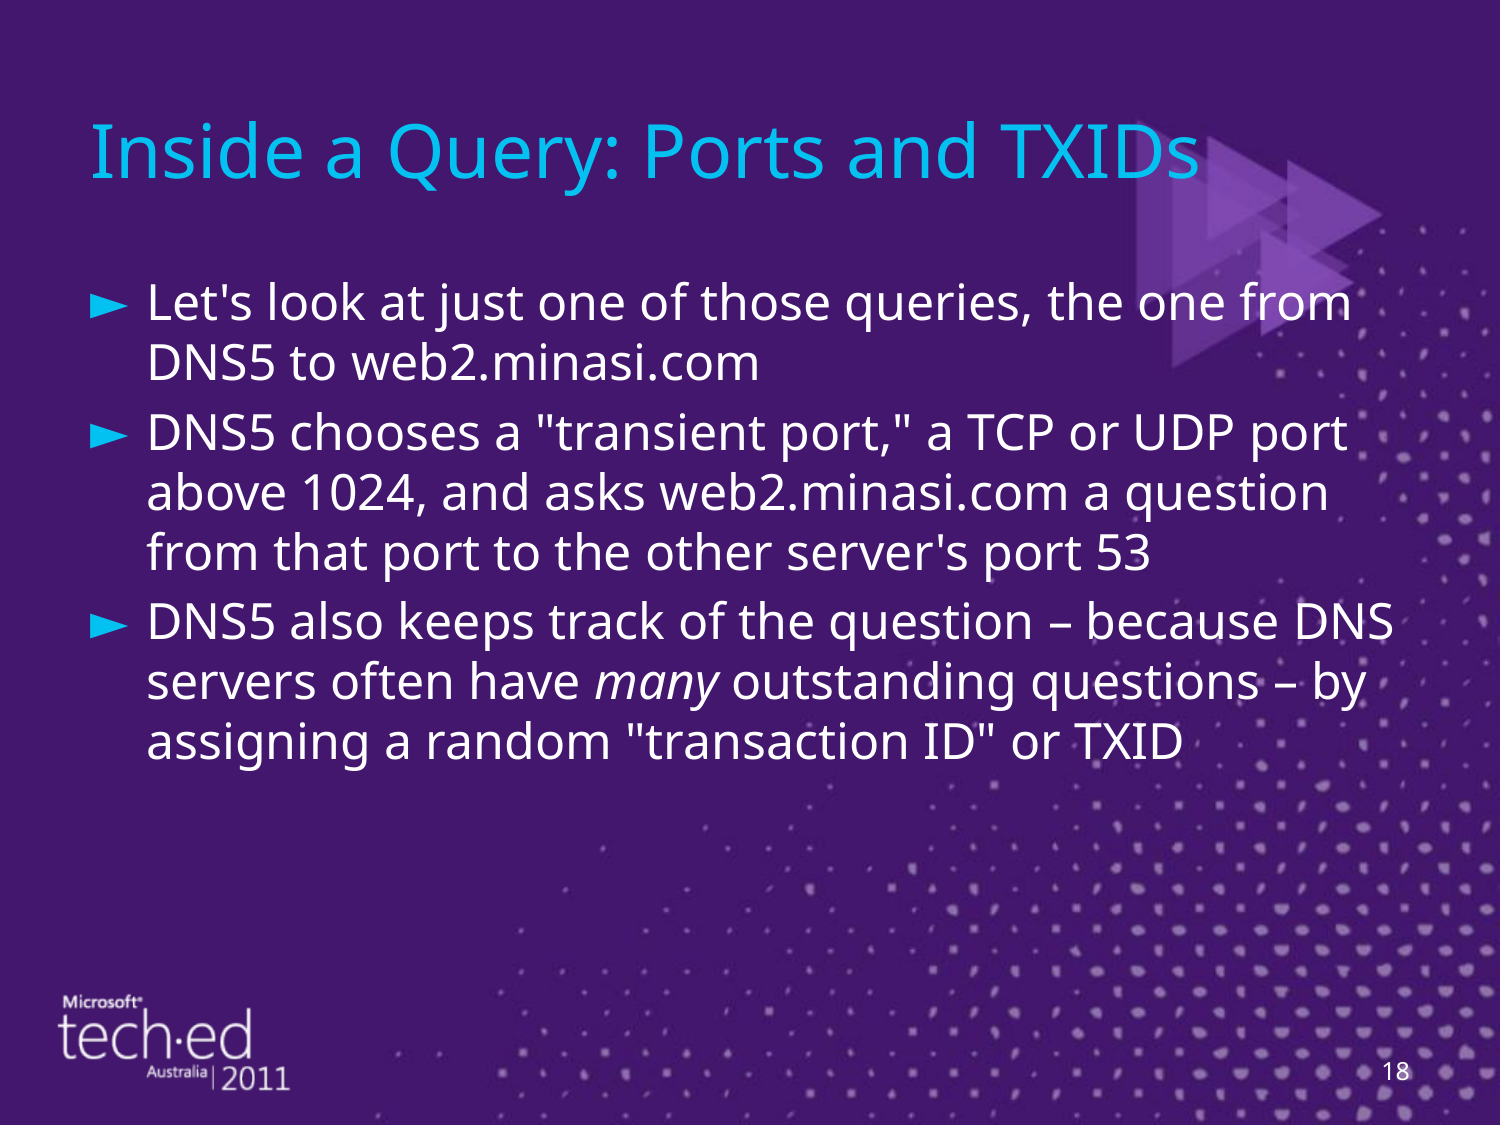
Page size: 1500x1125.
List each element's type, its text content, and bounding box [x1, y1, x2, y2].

picture [0, 0, 1500, 1125]
title Inside a Query: Ports and TXIDs [75, 54, 1425, 243]
list Let's look at just one of those queries, the one from DNS5 to web2.minasi.com DNS5 chooses a "transient port," a TCP or UDP port above 1024, and asks web2.minasi.com a question from that port to the other server's port 53 DNS5 also keeps track of the question – because DNS servers often have many outstanding questions – by assigning a random "transaction ID" or TXID [75, 262, 1425, 1005]
slide_number 18 [1074, 1042, 1425, 1103]
